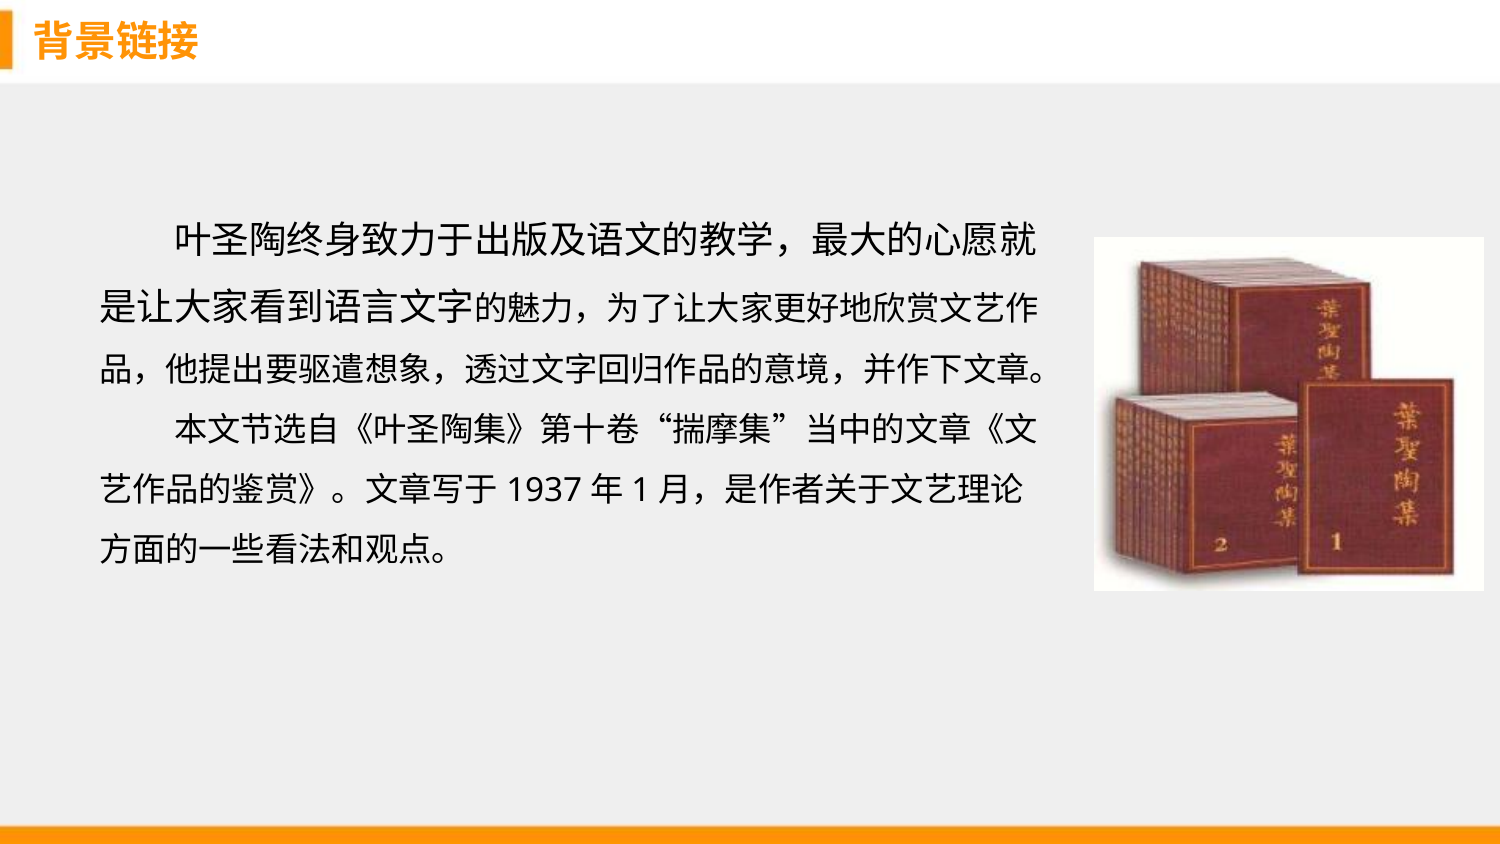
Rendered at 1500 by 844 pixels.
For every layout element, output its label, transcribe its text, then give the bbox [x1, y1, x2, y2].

text_box 叶圣陶终身致力于出版及语文的教学，最大的心愿就是让大家看到语言文字的魅力，为了让大家更好地欣赏文艺作品，他提出要驱遣想象，透过文字回归作品的意境，并作下文章。 本文节选自《叶圣陶集》第十卷“揣摩集”当中的文章《文艺作品的鉴赏》。文章写于1937年1月，是作者关于文艺理论方面的一些看法和观点。 [84, 185, 1060, 636]
picture [0, 0, 1500, 844]
text_box 背景链接 [17, 0, 798, 80]
